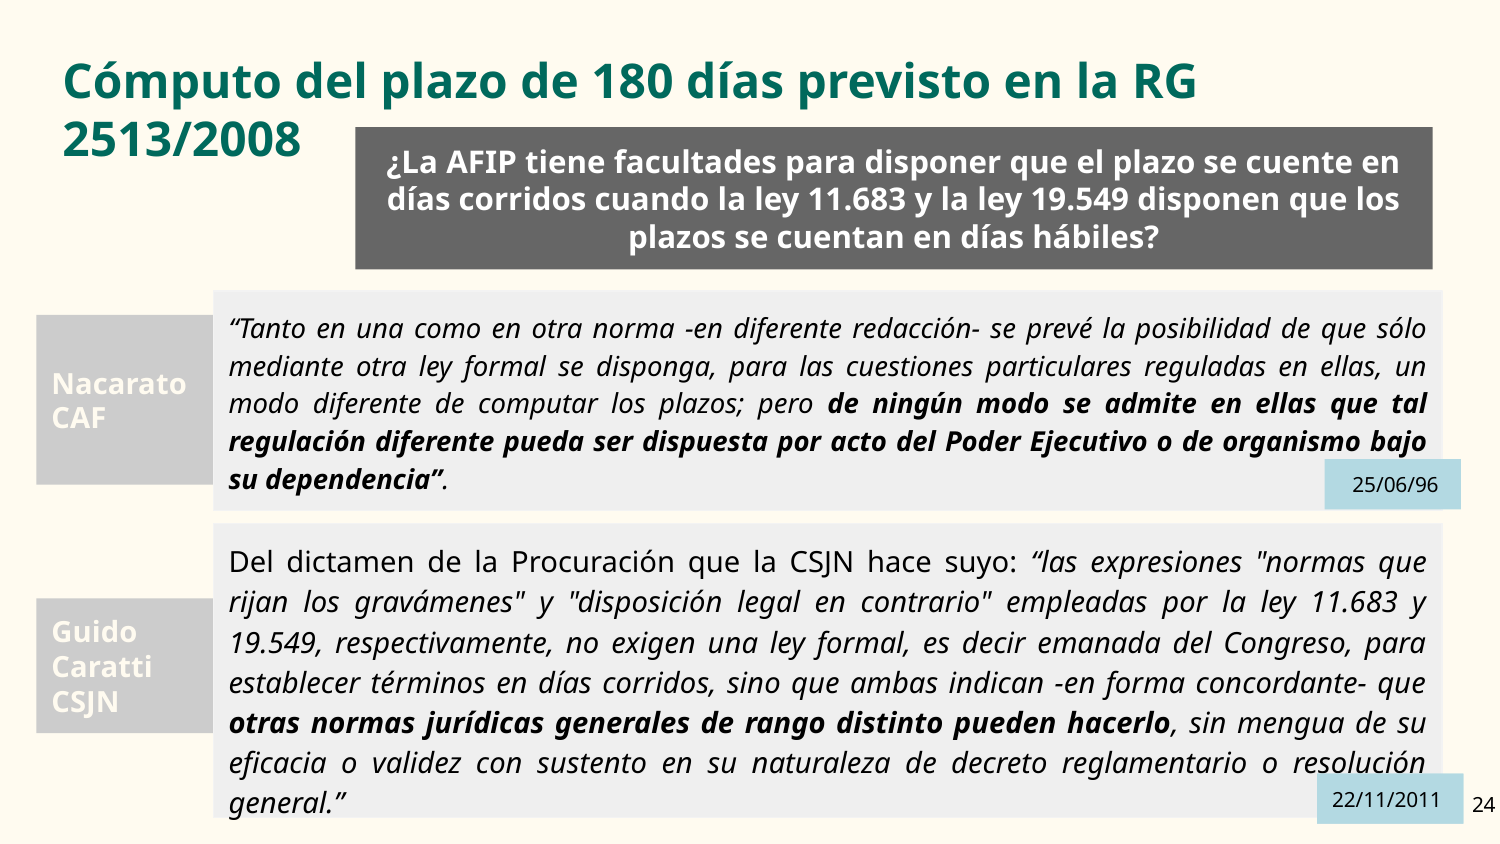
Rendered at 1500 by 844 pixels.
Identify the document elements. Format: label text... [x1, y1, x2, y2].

title Cómputo del plazo de 180 días previsto en la RG 2513/2008 [47, 35, 1453, 201]
text_box 22/11/2011 [1317, 773, 1420, 824]
list “Tanto en una como en otra norma -en diferente redacción- se prevé la posibilidad de que sólo mediante otra ley formal se disponga, para las cuestiones particulares reguladas en ellas, un modo diferente de computar los plazos; pero de ningún modo se admite en ellas que tal regulación diferente pueda ser dispuesta por acto del Poder Ejecutivo o de organismo bajo su dependencia”. [213, 290, 1443, 511]
list Del dictamen de la Procuración que la CSJN hace suyo: “las expresiones "normas que rijan los gravámenes" y "disposición legal en contrario" empleadas por la ley 11.683 y 19.549, respectivamente, no exigen una ley formal, es decir emanada del Congreso, para establecer términos en días corridos, sino que ambas indican -en forma concordante- que otras normas jurídicas generales de rango distinto pueden hacerlo, sin mengua de su eficacia o validez con sustento en su naturaleza de decreto reglamentario o resolución general.” [213, 523, 1443, 818]
text_box Nacarato CAF [36, 314, 213, 485]
slide_number ‹#› [1420, 773, 1500, 839]
text_box 25/06/96 [1324, 459, 1461, 510]
text_box Guido Caratti CSJN [36, 598, 213, 734]
text_box ¿La AFIP tiene facultades para disponer que el plazo se cuente en días corridos cuando la ley 11.683 y la ley 19.549 disponen que los plazos se cuentan en días hábiles? [355, 127, 1433, 270]
